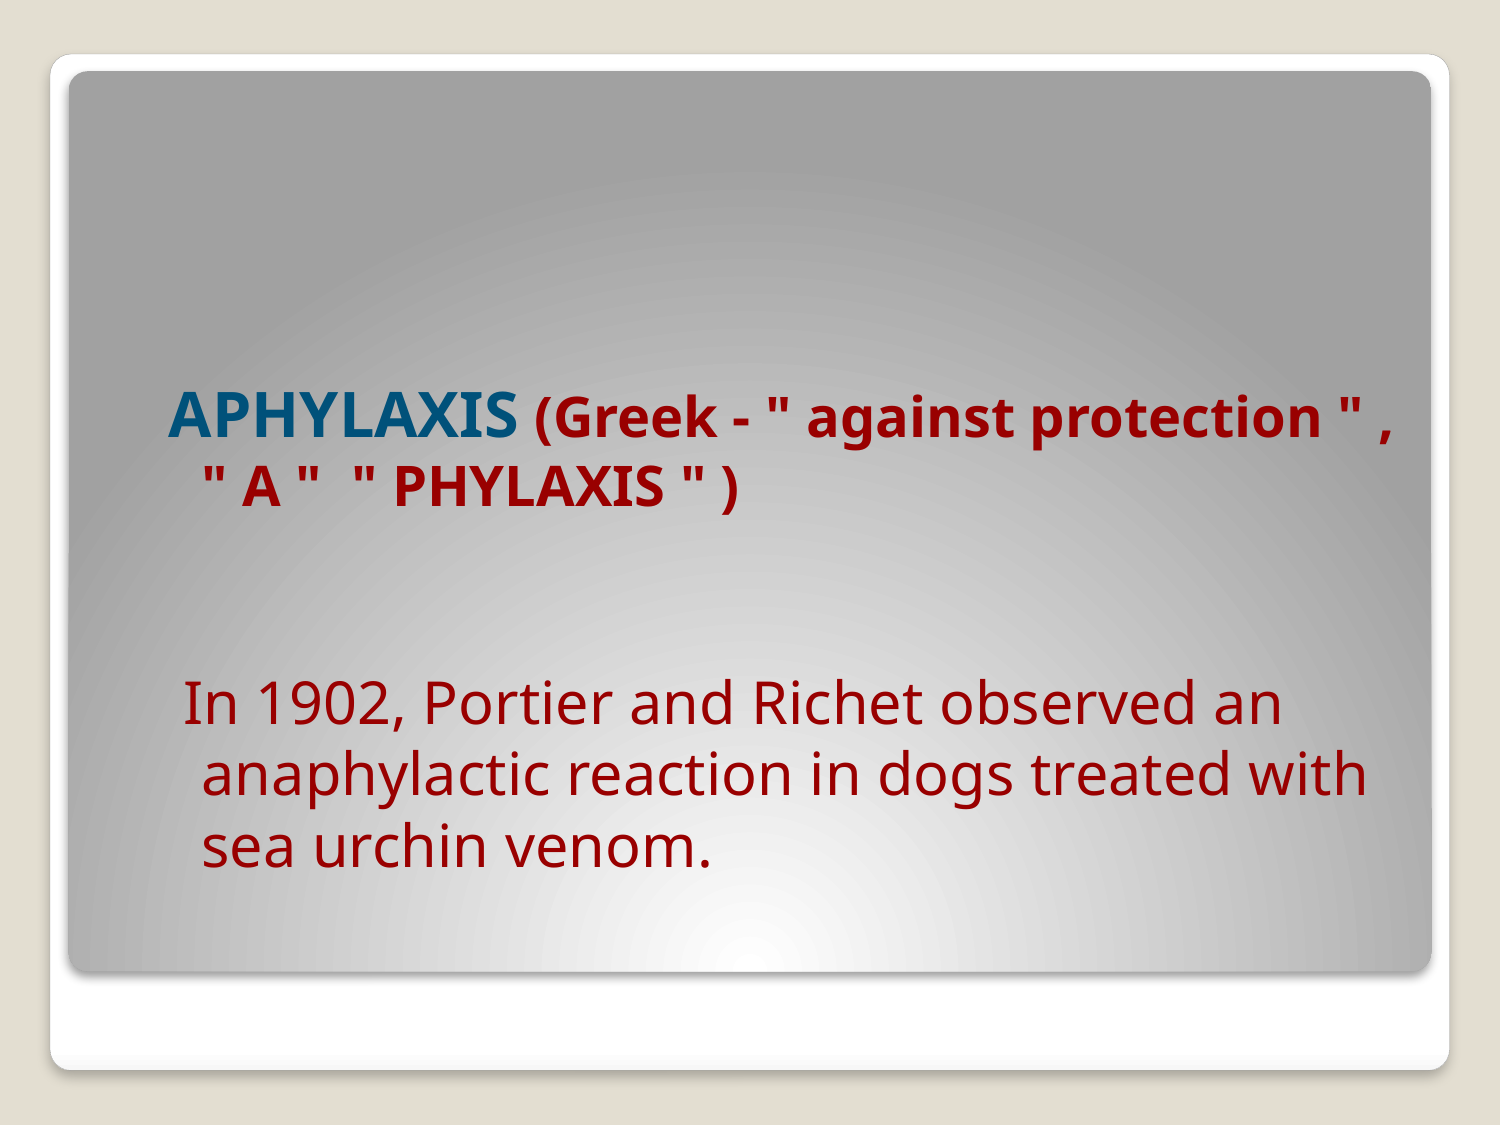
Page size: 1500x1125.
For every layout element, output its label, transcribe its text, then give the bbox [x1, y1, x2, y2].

list APHYLAXIS (Greek - " against protection " , " A " " PHYLAXIS " ) In 1902, Portier and Richet observed an anaphylactic reaction in dogs treated with sea urchin venom. [82, 86, 1425, 891]
